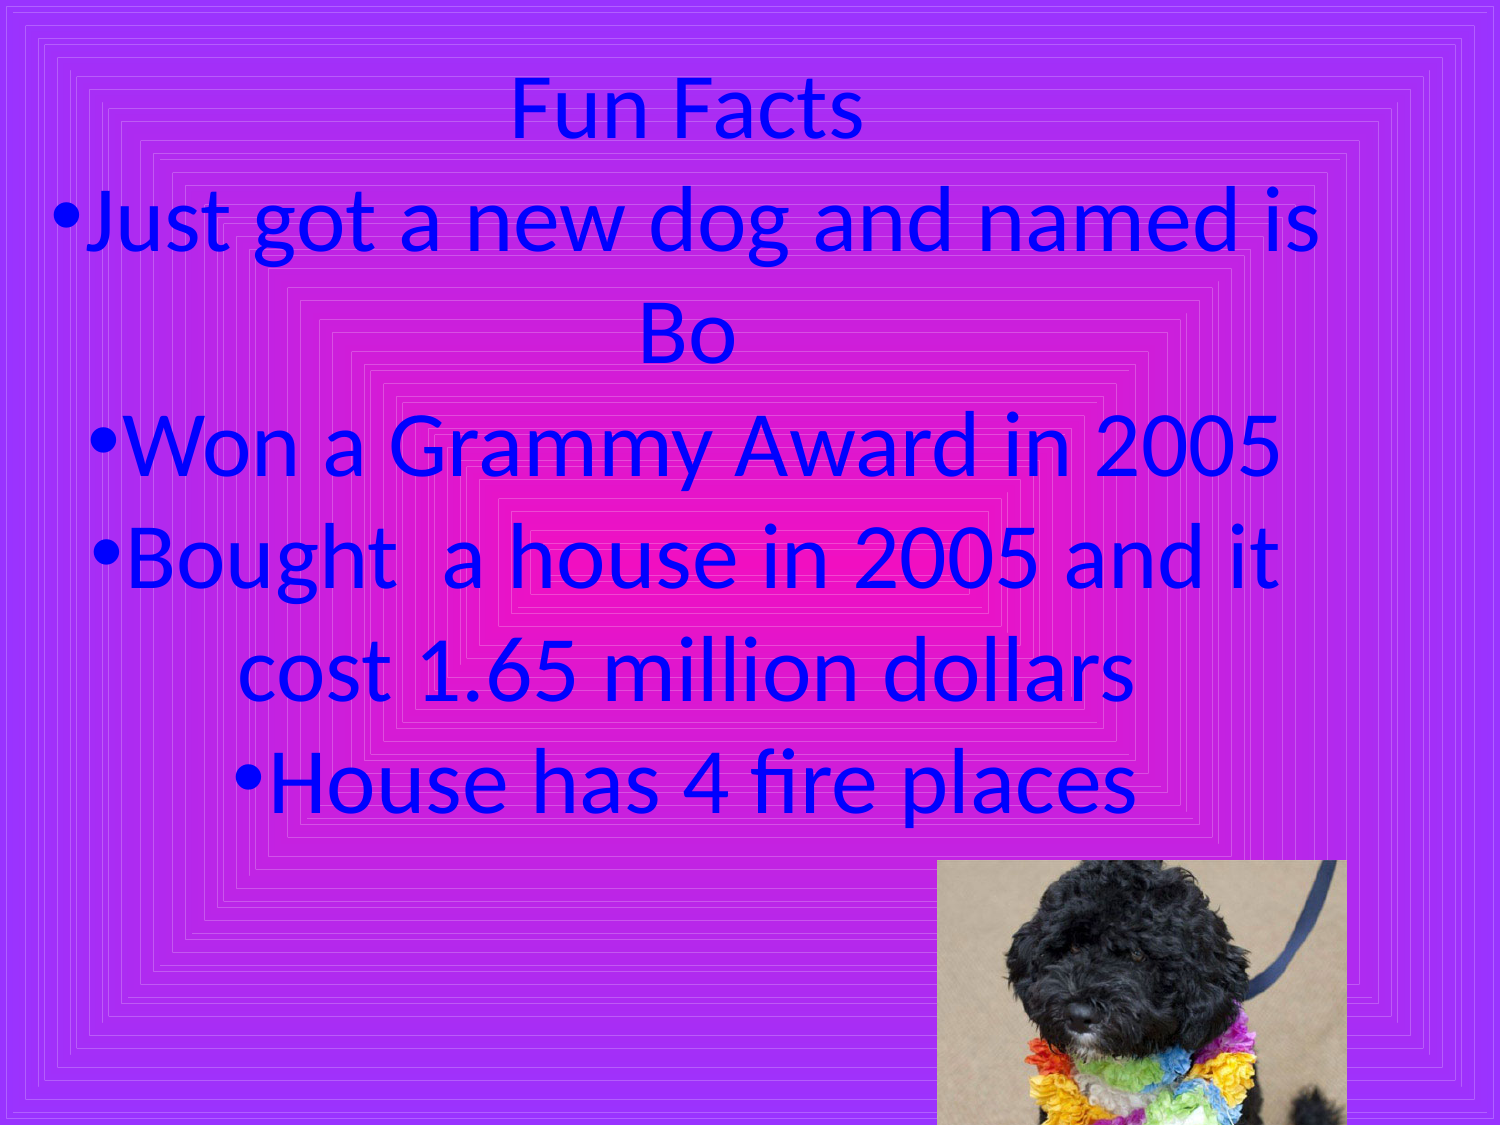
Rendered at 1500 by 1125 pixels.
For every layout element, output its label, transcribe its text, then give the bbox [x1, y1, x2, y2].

text_box Fun Facts Just got a new dog and named is Bo Won a Grammy Award in 2005 Bought a house in 2005 and it cost 1.65 million dollars House has 4 fire places [0, 37, 1375, 840]
picture [937, 859, 1348, 1125]
